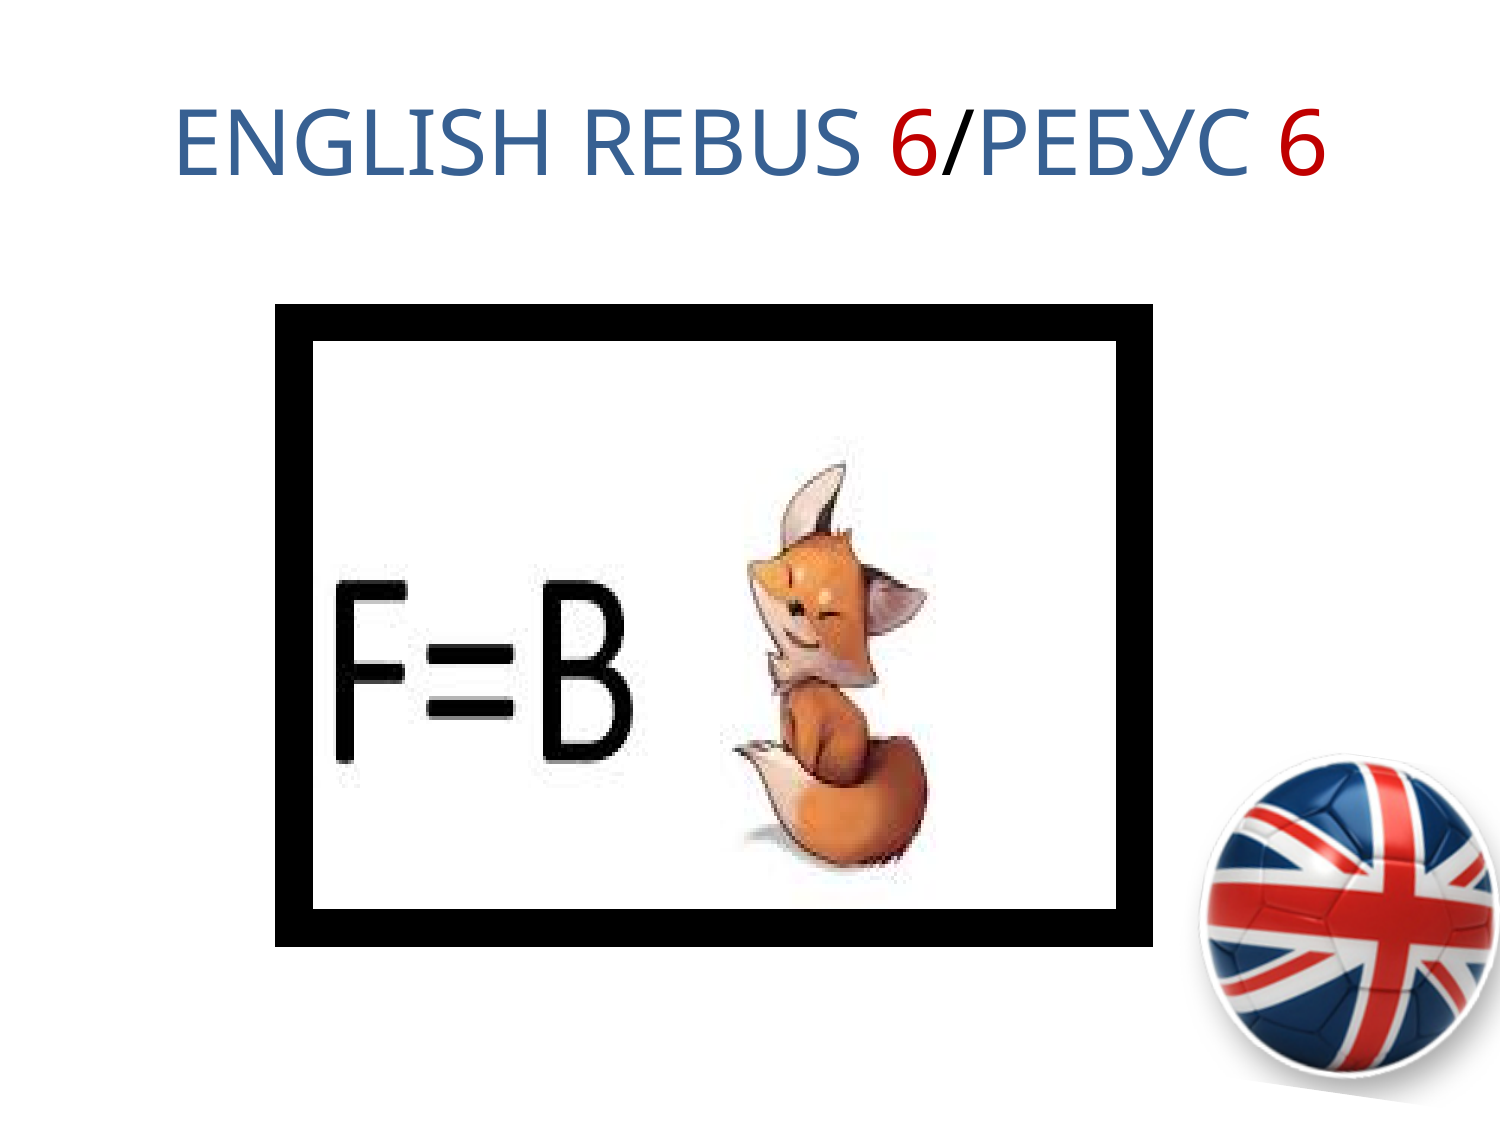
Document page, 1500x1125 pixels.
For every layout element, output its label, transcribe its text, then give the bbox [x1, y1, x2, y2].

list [312, 340, 1116, 910]
title ENGLISH REBUS 6/РЕБУС 6 [75, 45, 1425, 233]
picture [1153, 732, 1500, 1117]
